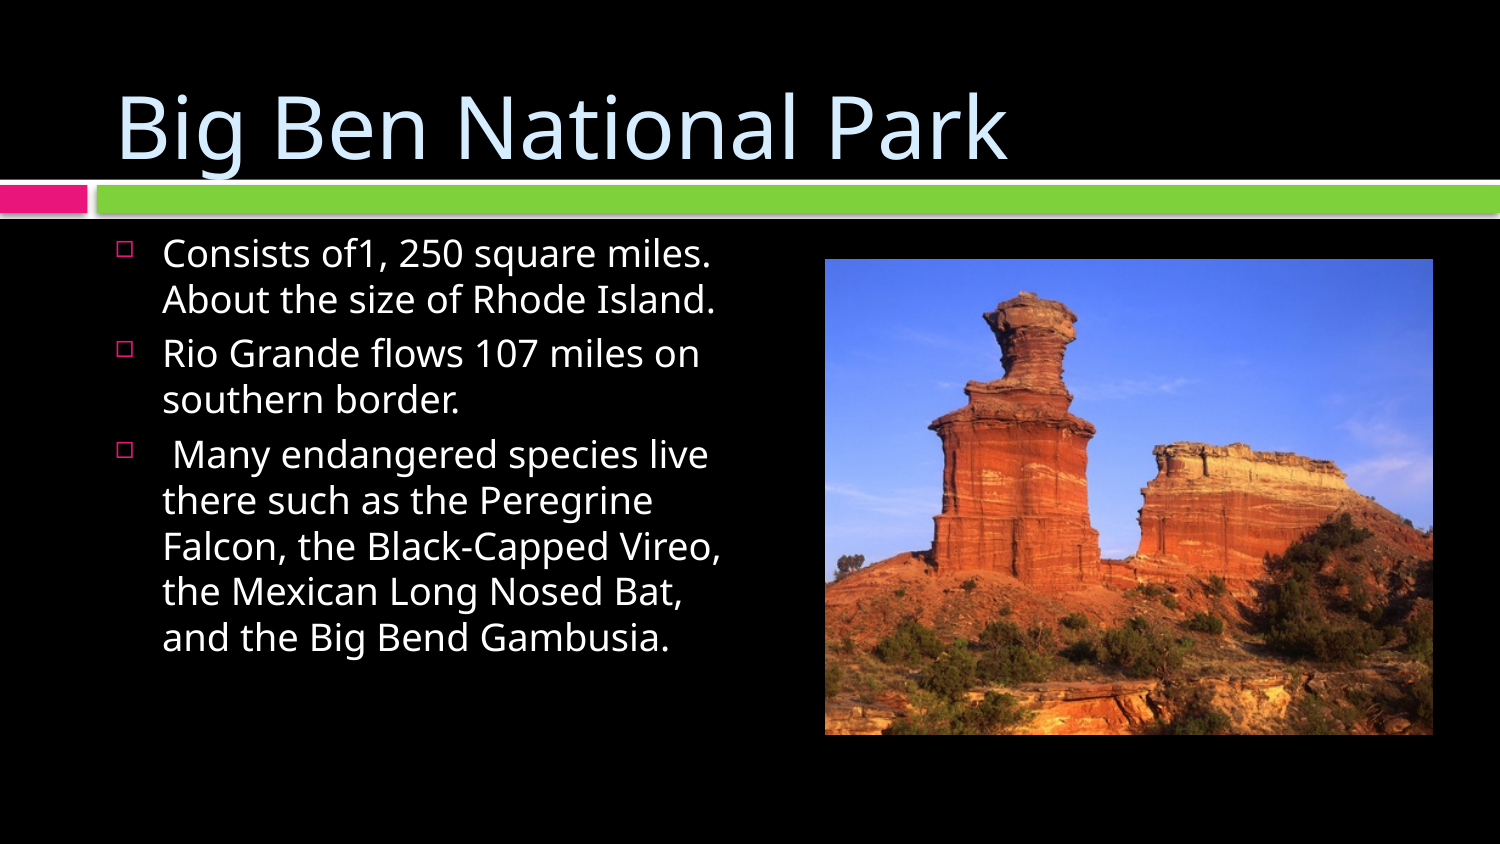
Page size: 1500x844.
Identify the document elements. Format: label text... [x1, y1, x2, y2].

list Consists of1, 250 square miles. About the size of Rhode Island. Rio Grande flows 107 miles on southern border. Many endangered species live there such as the Peregrine Falcon, the Black-Capped Vireo, the Mexican Long Nosed Bat, and the Big Bend Gambusia. [99, 221, 738, 759]
title Big Ben National Park [99, 19, 1438, 185]
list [824, 259, 1433, 735]
